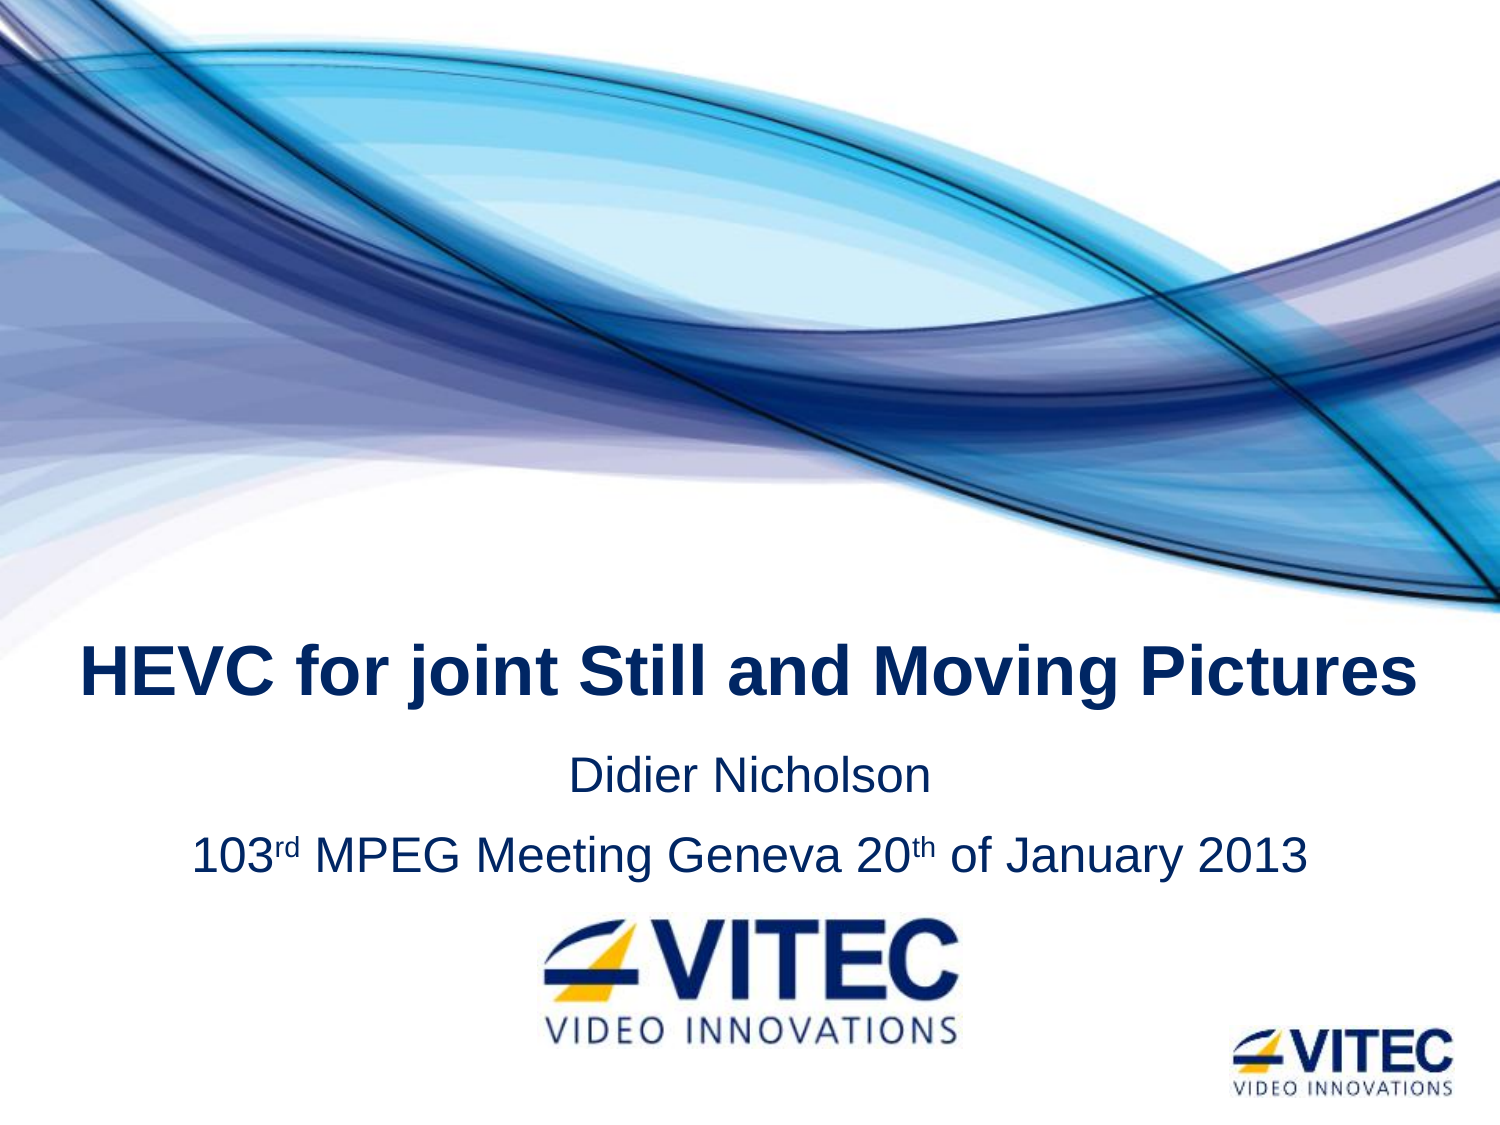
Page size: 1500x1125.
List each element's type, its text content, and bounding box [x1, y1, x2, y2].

picture [1490, 561, 1495, 574]
subtitle Didier Nicholson 103rd MPEG Meeting Geneva 20th of January 2013 [49, 774, 1451, 851]
picture [0, 0, 1500, 668]
picture [537, 912, 963, 1049]
picture [1229, 1025, 1455, 1098]
title HEVC for joint Still and Moving Pictures [49, 611, 1451, 722]
